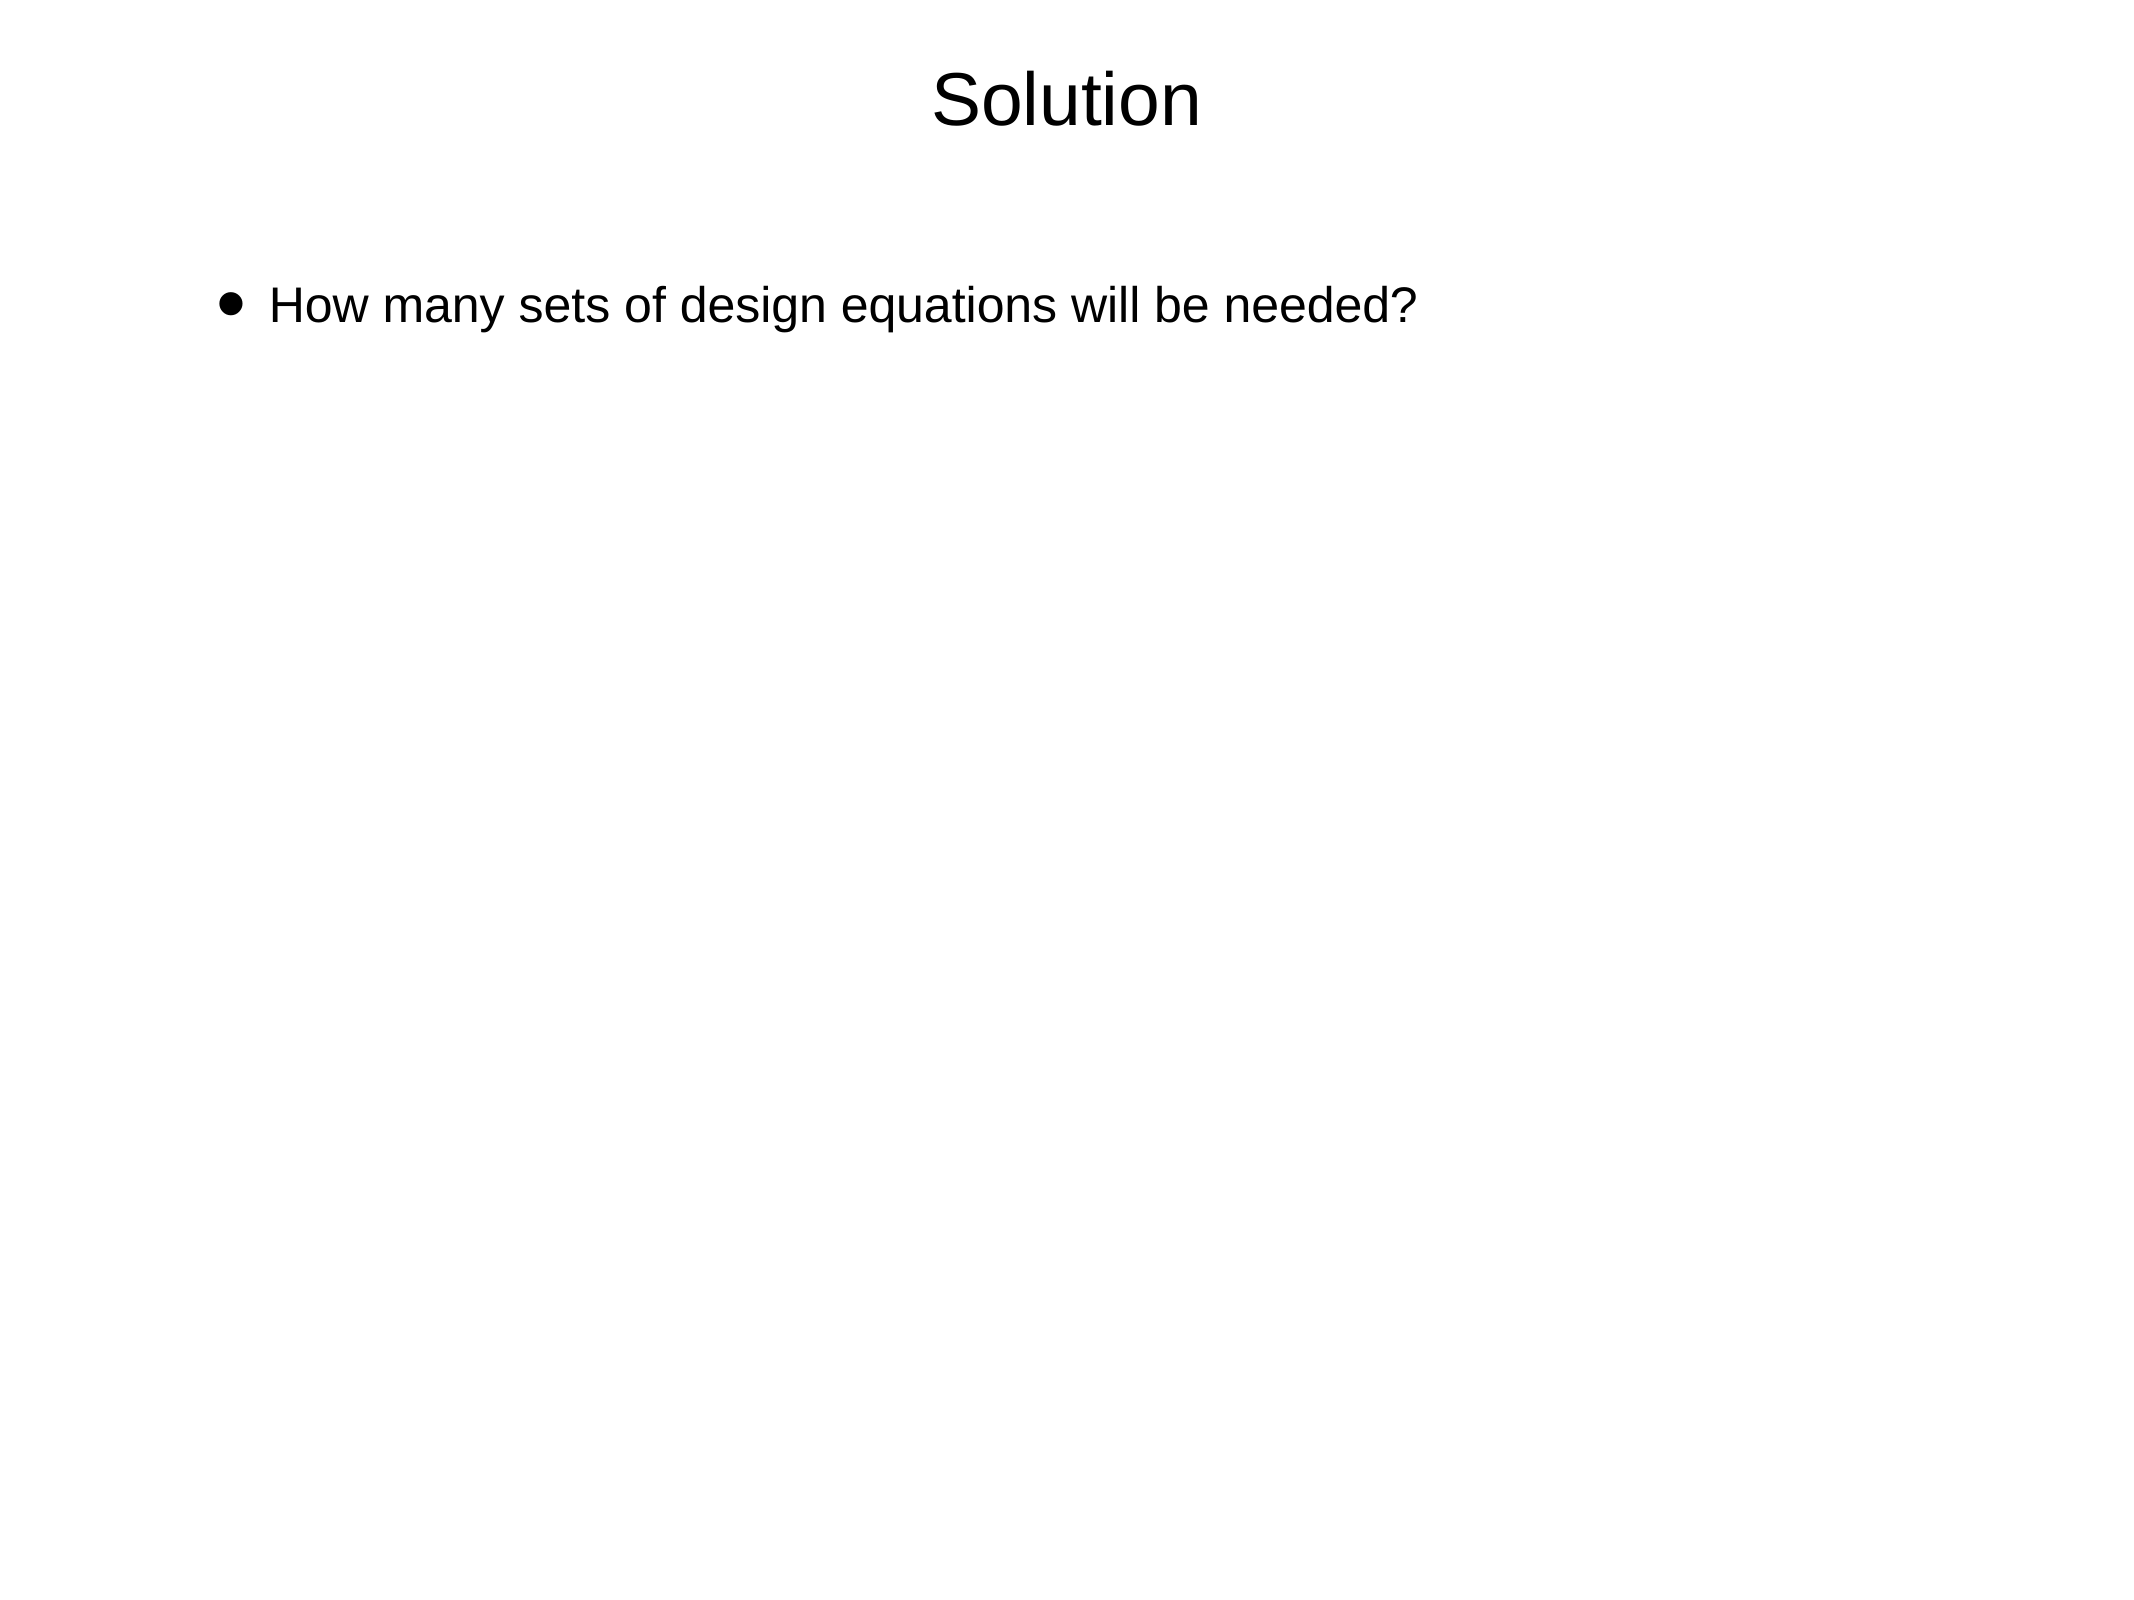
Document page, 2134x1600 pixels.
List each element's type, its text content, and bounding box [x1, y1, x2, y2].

title Solution [208, 41, 1925, 250]
list How many sets of design equations will be needed? [208, 264, 1925, 1463]
